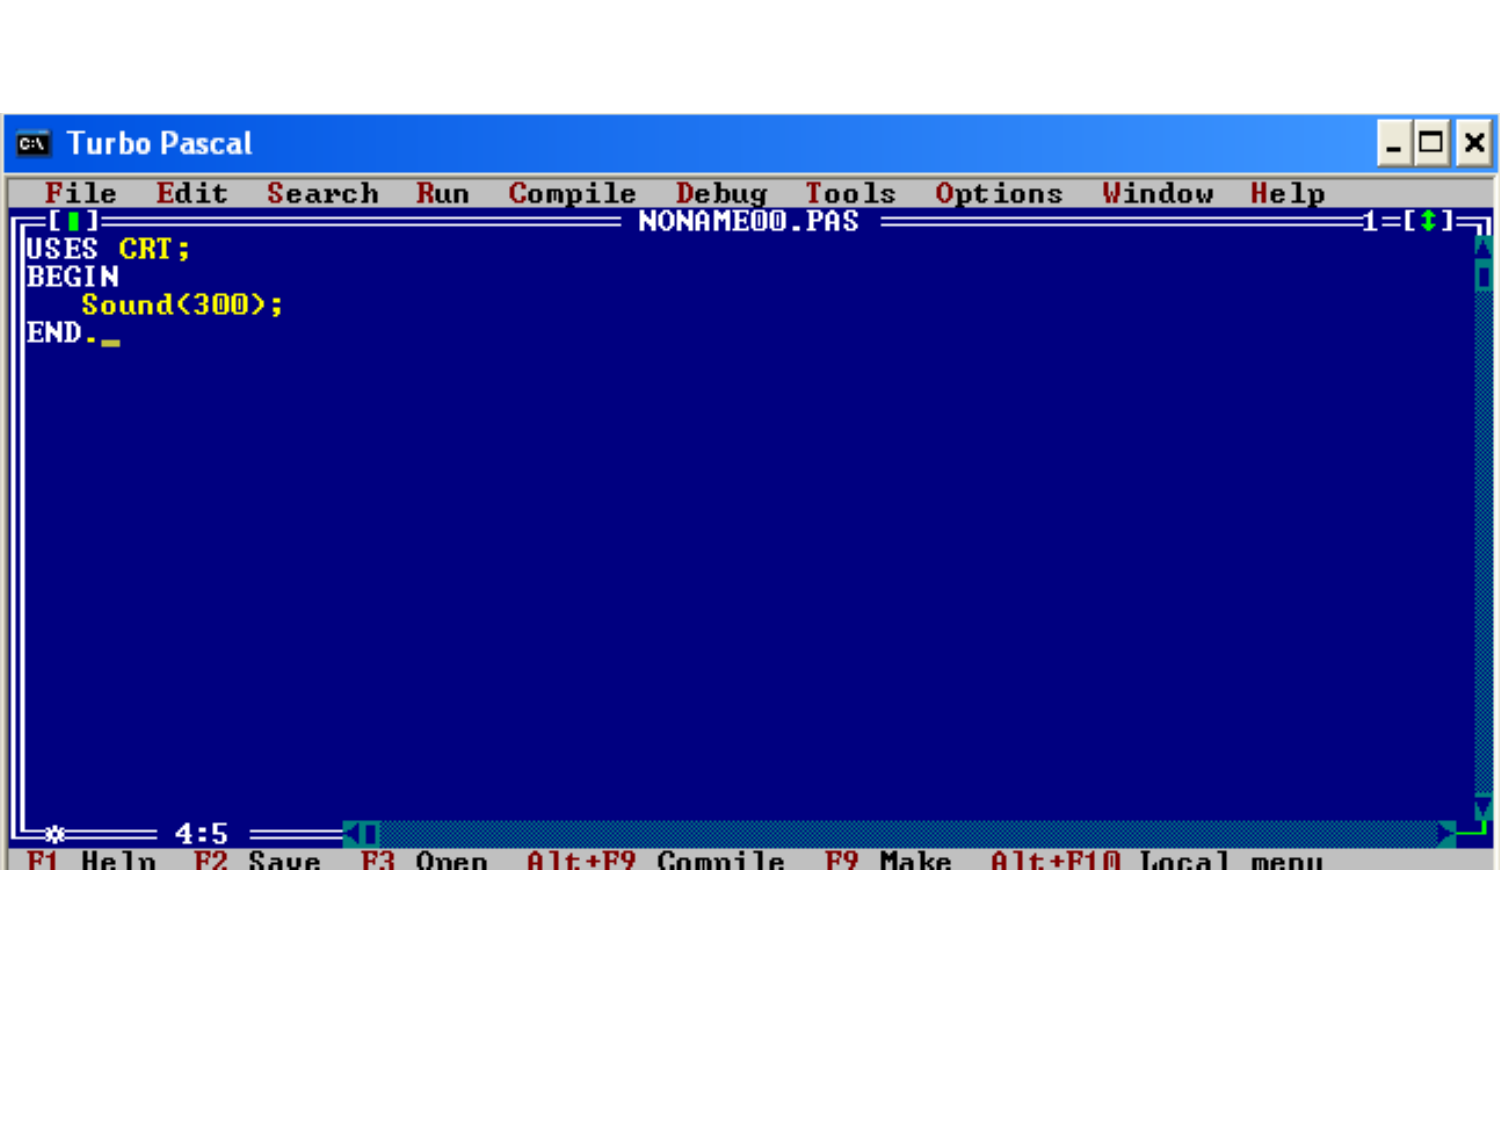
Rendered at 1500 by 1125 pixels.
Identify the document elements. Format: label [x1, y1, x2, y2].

picture [0, 113, 1500, 870]
